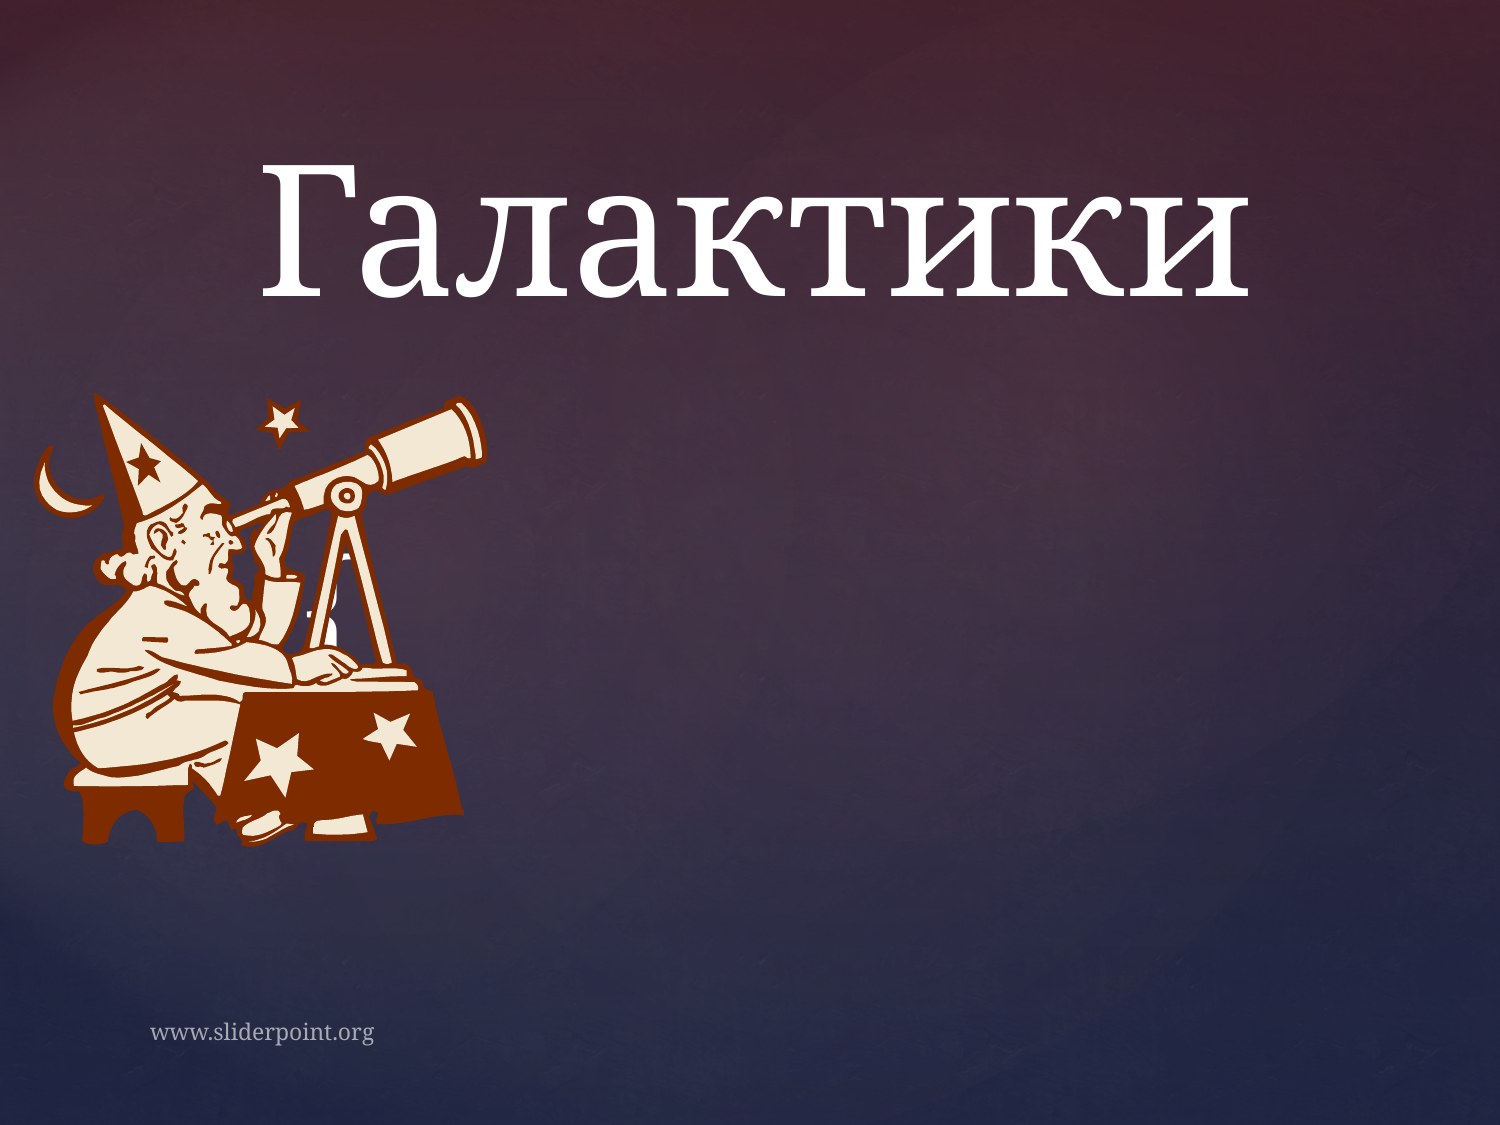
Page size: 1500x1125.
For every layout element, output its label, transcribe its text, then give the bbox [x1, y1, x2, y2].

footer www.sliderpoint.org [135, 1009, 885, 1070]
picture [28, 389, 491, 853]
title Галактики [135, 125, 1374, 341]
